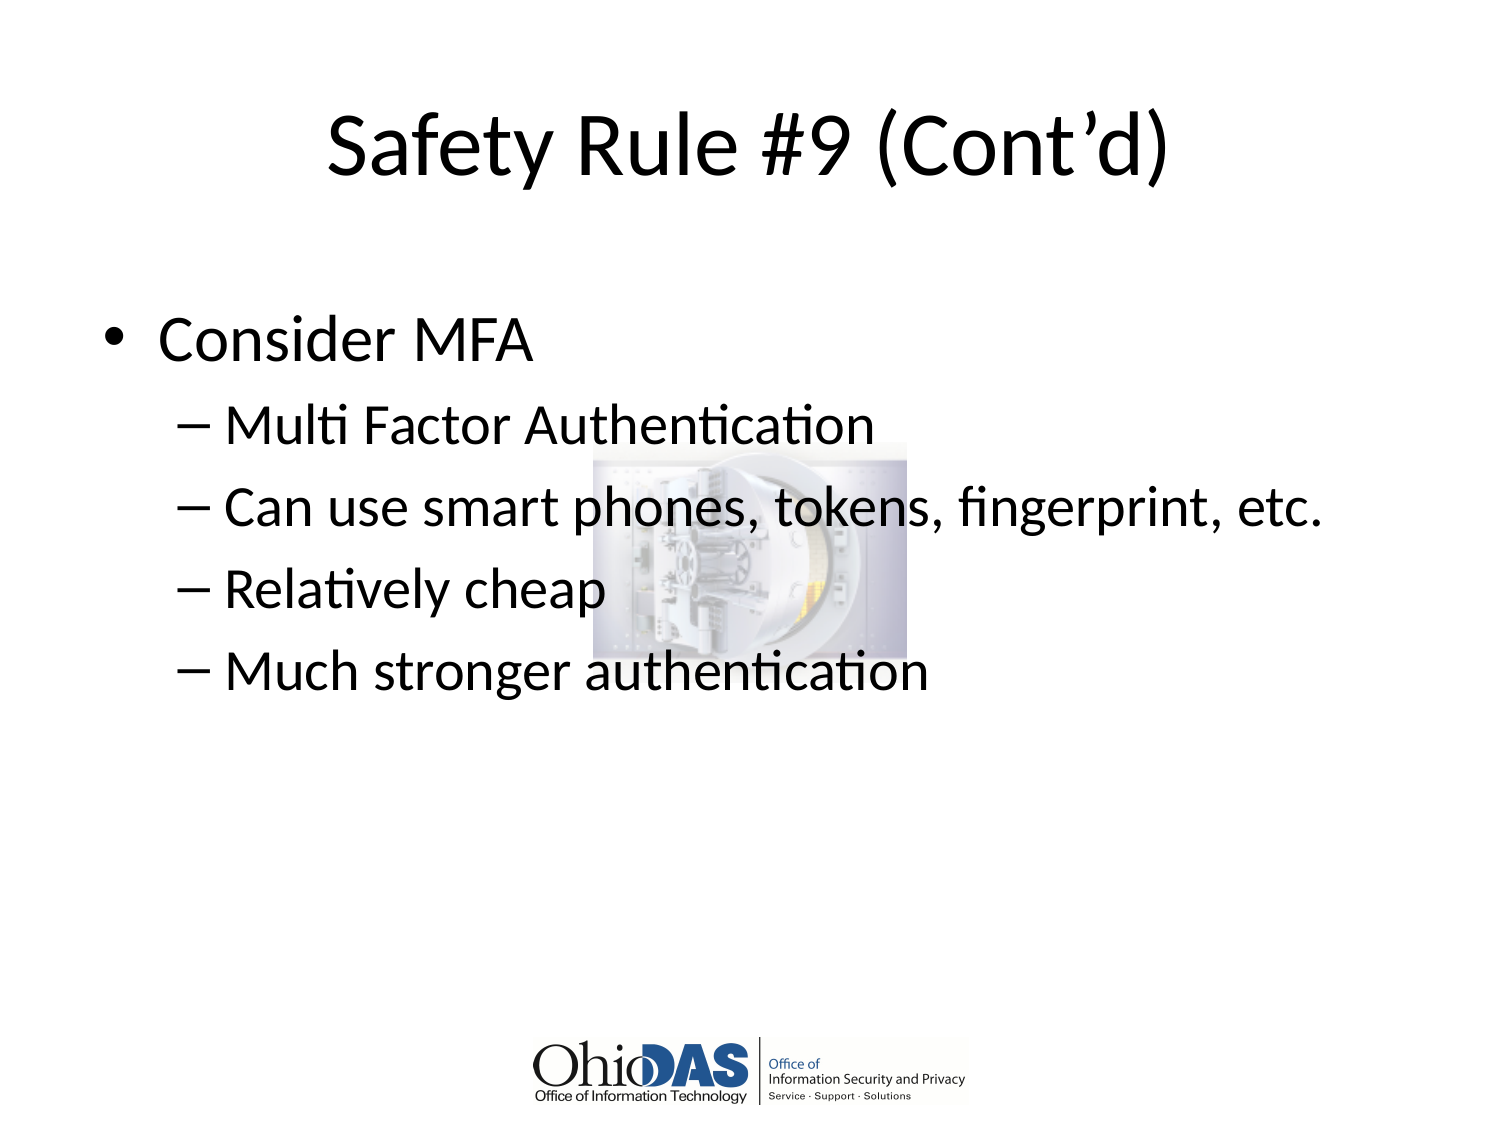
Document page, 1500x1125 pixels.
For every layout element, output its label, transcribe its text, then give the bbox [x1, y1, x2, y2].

list Consider MFA Multi Factor Authentication Can use smart phones, tokens, fingerprint, etc. Relatively cheap Much stronger authentication [87, 287, 1425, 1013]
title Safety Rule #9 (Cont’d) [75, 45, 1425, 233]
picture [533, 1037, 969, 1105]
